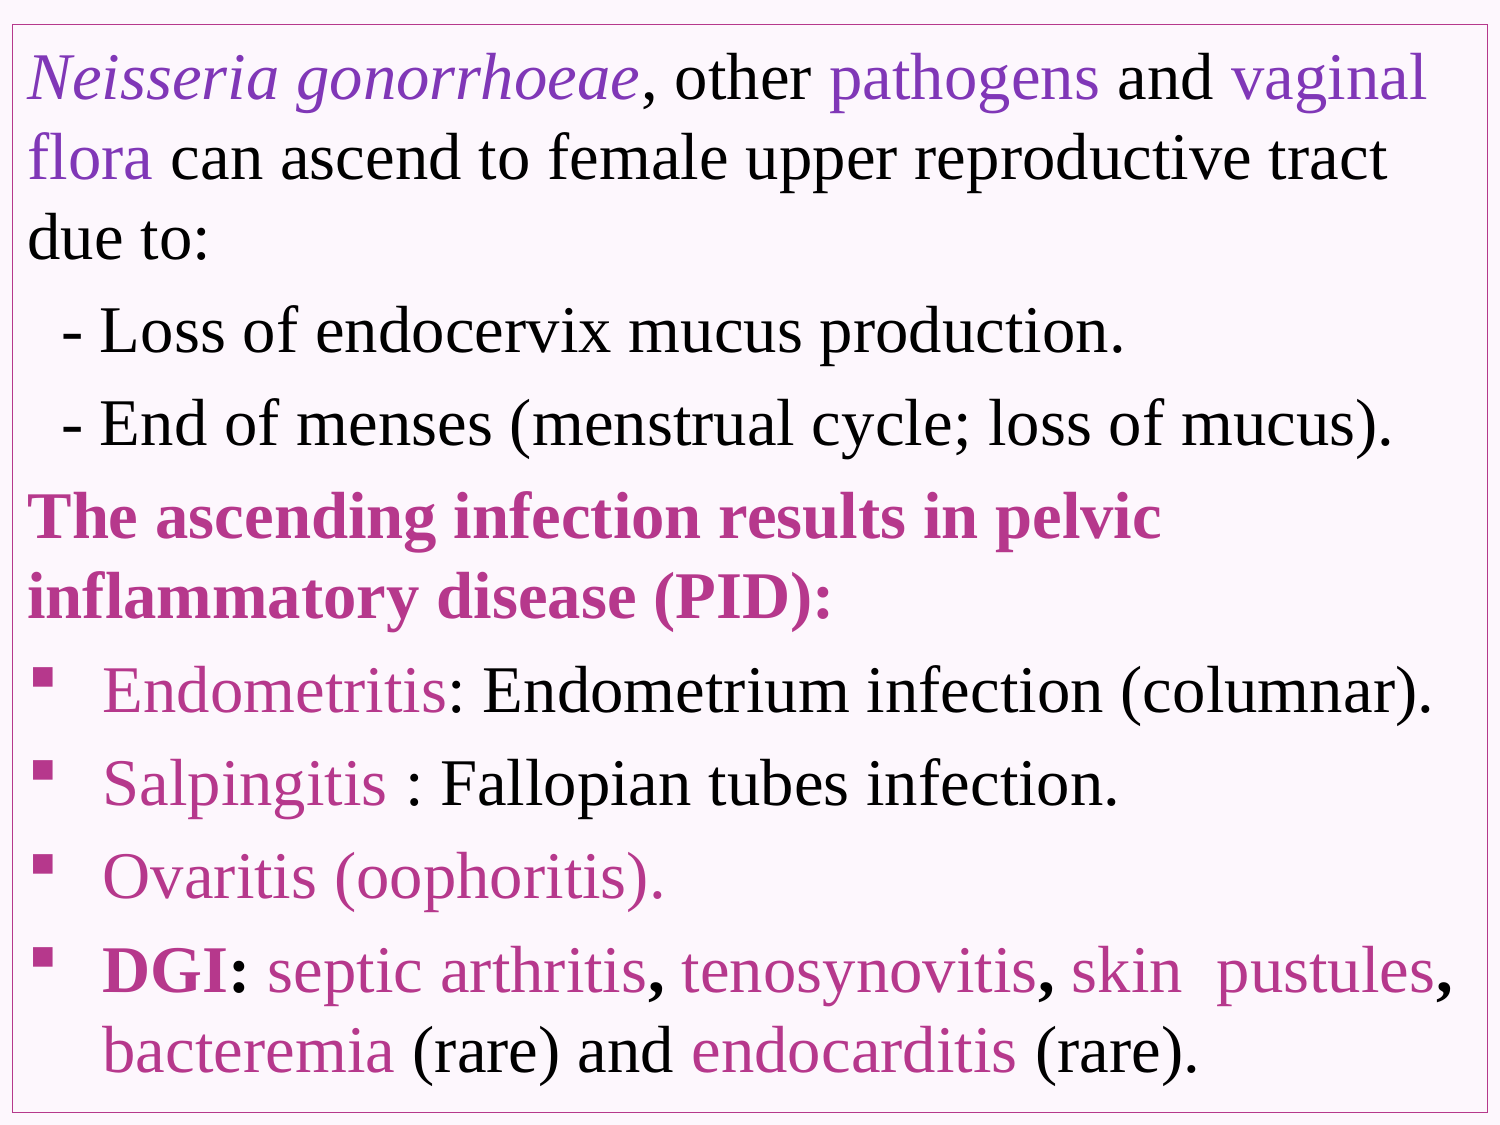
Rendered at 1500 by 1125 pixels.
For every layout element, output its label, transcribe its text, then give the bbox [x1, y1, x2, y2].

title N [37, 17, 45, 24]
subtitle Neisseria gonorrhoeae, other pathogens and vaginal flora can ascend to female upper reproductive tract due to: - Loss of endocervix mucus production. - End of menses (menstrual cycle; loss of mucus). The ascending infection results in pelvic inflammatory disease (PID): Endometritis: Endometrium infection (columnar). Salpingitis : Fallopian tubes infection. Ovaritis (oophoritis). DGI: septic arthritis, tenosynovitis, skin pustules, bacteremia (rare) and endocarditis (rare). [12, 24, 1488, 1113]
